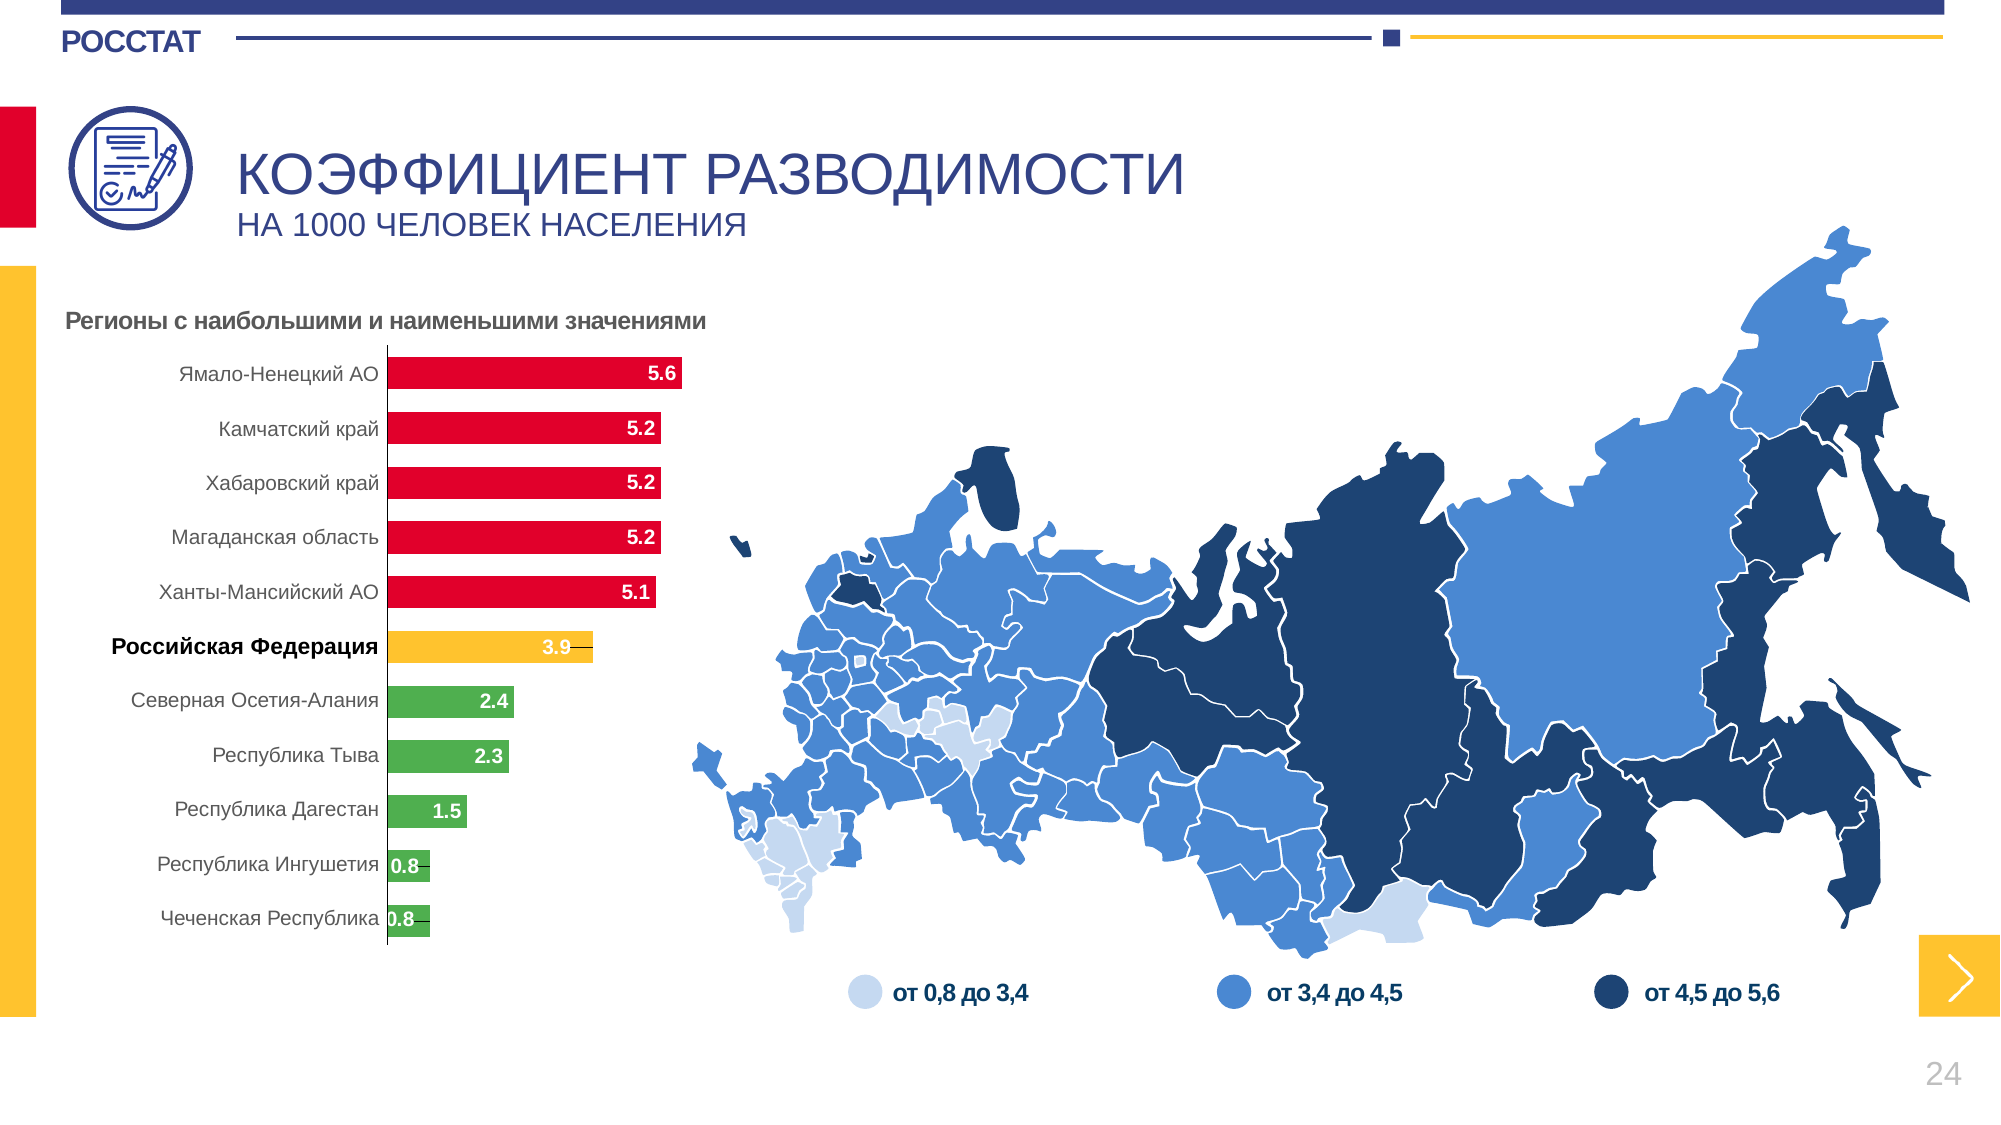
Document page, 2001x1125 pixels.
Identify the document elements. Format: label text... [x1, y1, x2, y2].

table_cell Северная Осетия-Алания [39, 673, 364, 727]
table_cell Хабаровский край [39, 455, 364, 510]
table_cell Ханты-Мансийский АО [39, 564, 364, 618]
text_box от 0,8 до 3,4 [877, 969, 1044, 1014]
text_box [1215, 973, 1252, 1010]
list КОЭФФИЦИЕНТ РАЗВОДИМОСТИ НА 1000 ЧЕЛОВЕК НАСЕЛЕНИЯ [221, 128, 1508, 286]
table_cell Магаданская область [39, 510, 364, 564]
text_box от 3,4 до 4,5 [1252, 969, 1419, 1014]
table_cell Чеченская Республика [39, 890, 364, 945]
table_cell Российская Федерация [39, 618, 364, 673]
text_box [847, 973, 877, 1010]
table_cell Республика Ингушетия [39, 836, 364, 890]
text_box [692, 225, 1970, 959]
table_cell Камчатский край [39, 401, 364, 455]
table_header Ямало-Ненецкий АО [39, 347, 364, 401]
table_cell Республика Тыва [39, 727, 364, 782]
chart [364, 322, 733, 972]
text_box [1593, 973, 1629, 1010]
text_box Регионы с наибольшими и наименьшими значениями [50, 297, 692, 342]
table_cell Республика Дагестан [39, 782, 364, 836]
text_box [71, 109, 190, 228]
text_box от 4,5 до 5,6 [1629, 969, 1796, 1014]
slide_number 24 [1527, 1042, 1978, 1103]
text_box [236, 29, 1943, 116]
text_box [1918, 934, 2000, 1017]
